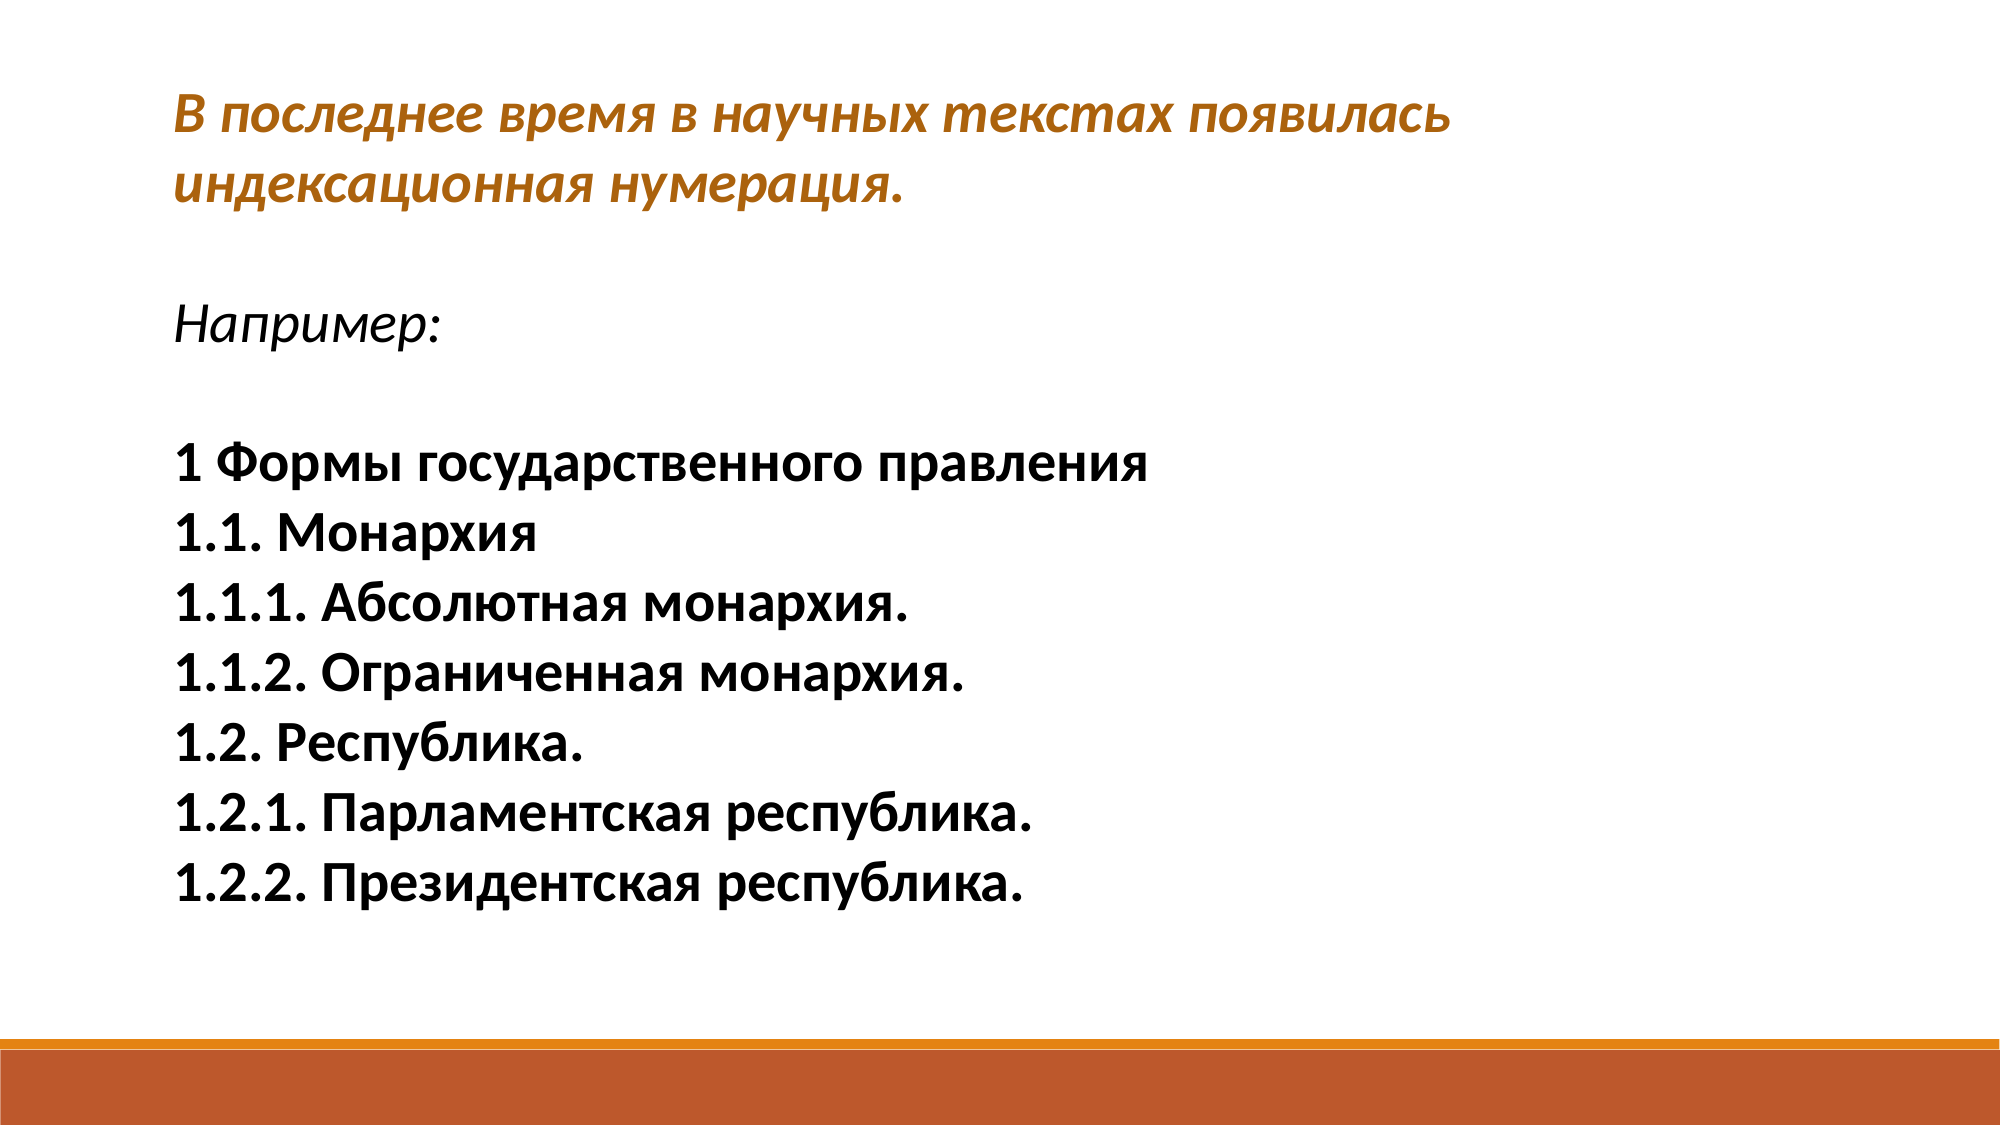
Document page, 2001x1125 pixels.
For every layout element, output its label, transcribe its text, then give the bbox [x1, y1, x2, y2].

text_box В последнее время в научных текстах появилась индексационная нумерация. Например: 1 Формы государственного правления 1.1. Монархия 1.1.1. Абсолютная монархия. 1.1.2. Ограниченная монархия. 1.2. Республика. 1.2.1. Парламентская республика. 1.2.2. Президентская республика. [159, 66, 1800, 921]
